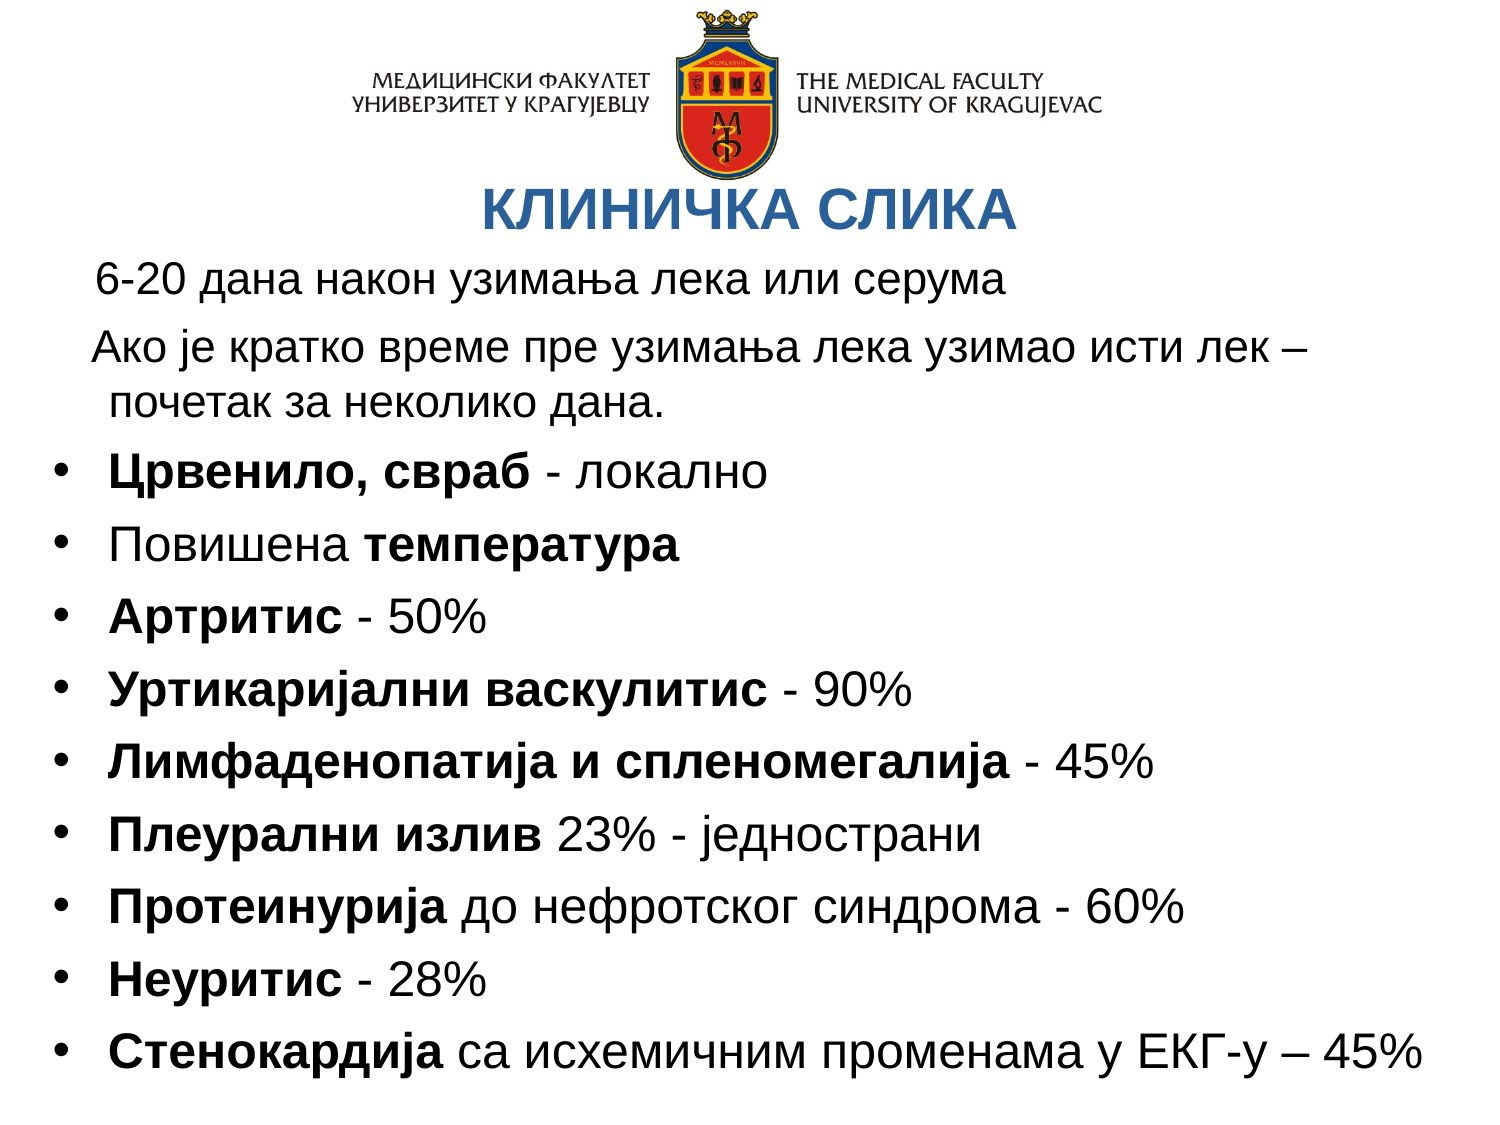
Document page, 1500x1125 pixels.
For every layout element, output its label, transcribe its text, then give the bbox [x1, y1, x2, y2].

text_box КЛИНИЧКА СЛИКА [74, 149, 1425, 237]
text_box 6-20 дана након узимања лека или серума Ако је кратко време пре узимања лека узимао исти лек –почетак за неколико дана. Црвенило, свраб - локално Повишена температура Артритис - 50% Уртикаријални васкулитис - 90% Лимфаденопатија и спленомегалија - 45% Плеурални излив 23% - једнострани Протеинурија до нефротског синдрома - 60% Неуритис - 28% Стенокардија са исхемичним променама у ЕКГ-у – 45% [37, 237, 1450, 1038]
picture [328, 0, 1125, 149]
